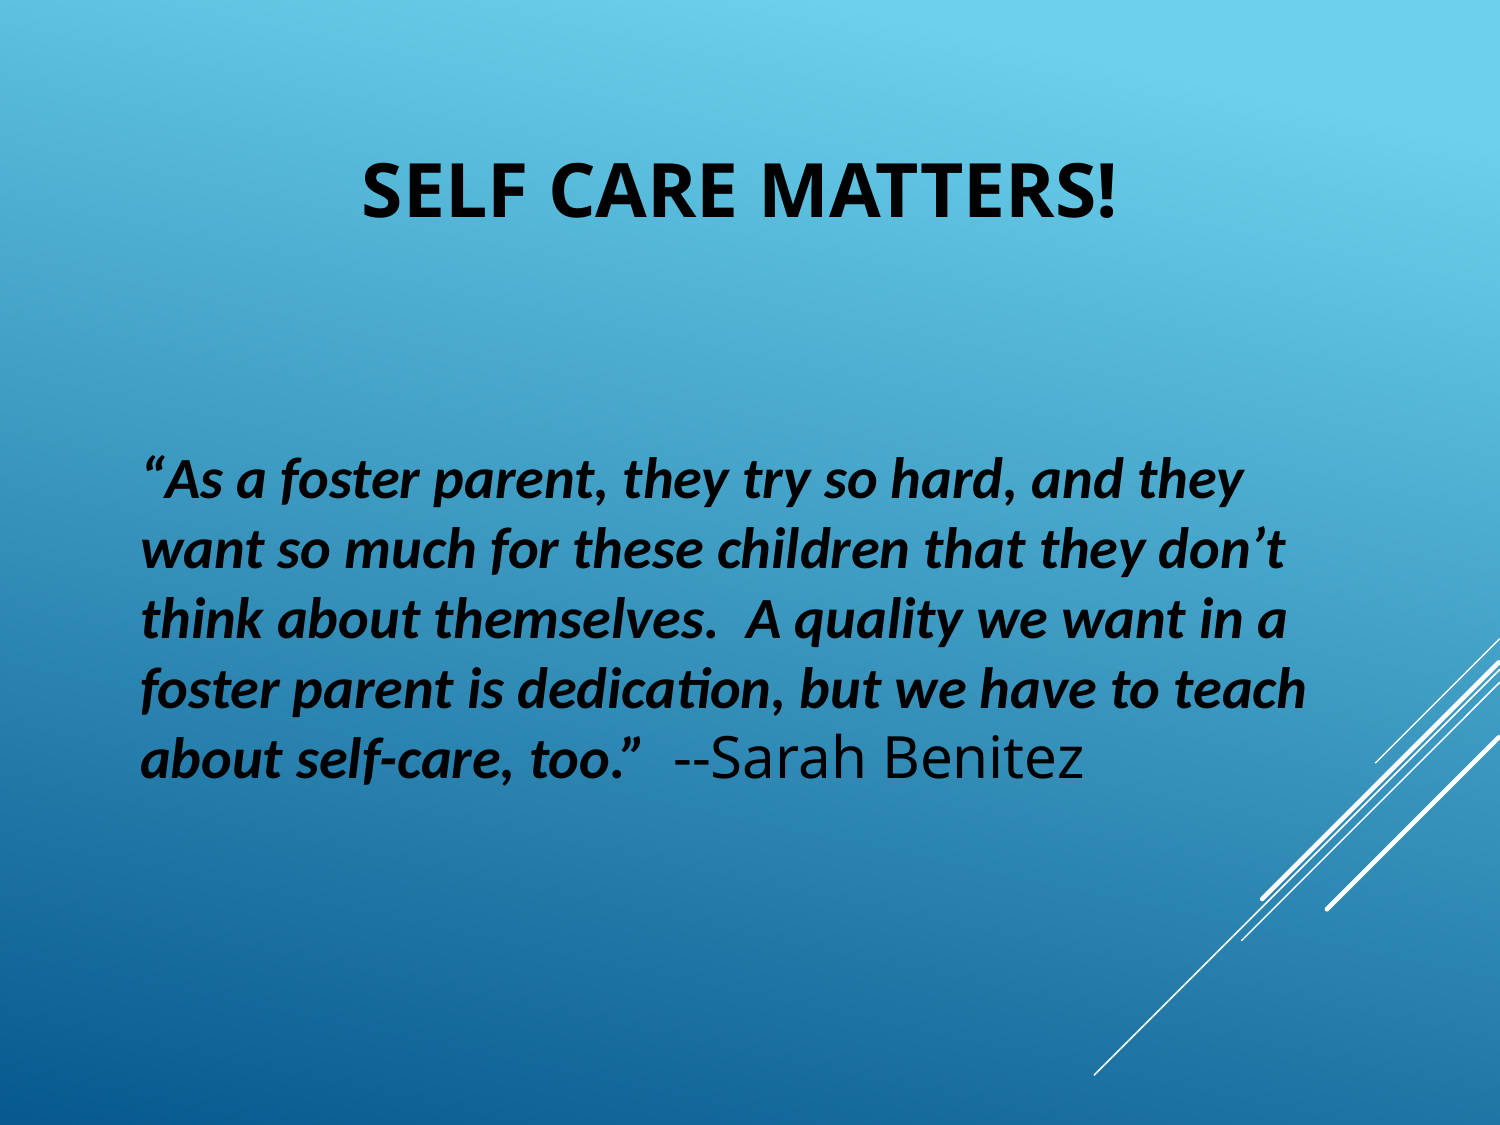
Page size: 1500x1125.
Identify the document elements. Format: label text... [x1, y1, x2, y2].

list “As a foster parent, they try so hard, and they want so much for these children that they don’t think about themselves. A quality we want in a foster parent is dedication, but we have to teach about self-care, too.” --Sarah Benitez [125, 362, 1338, 868]
title Self Care Matters! [346, 62, 1423, 313]
